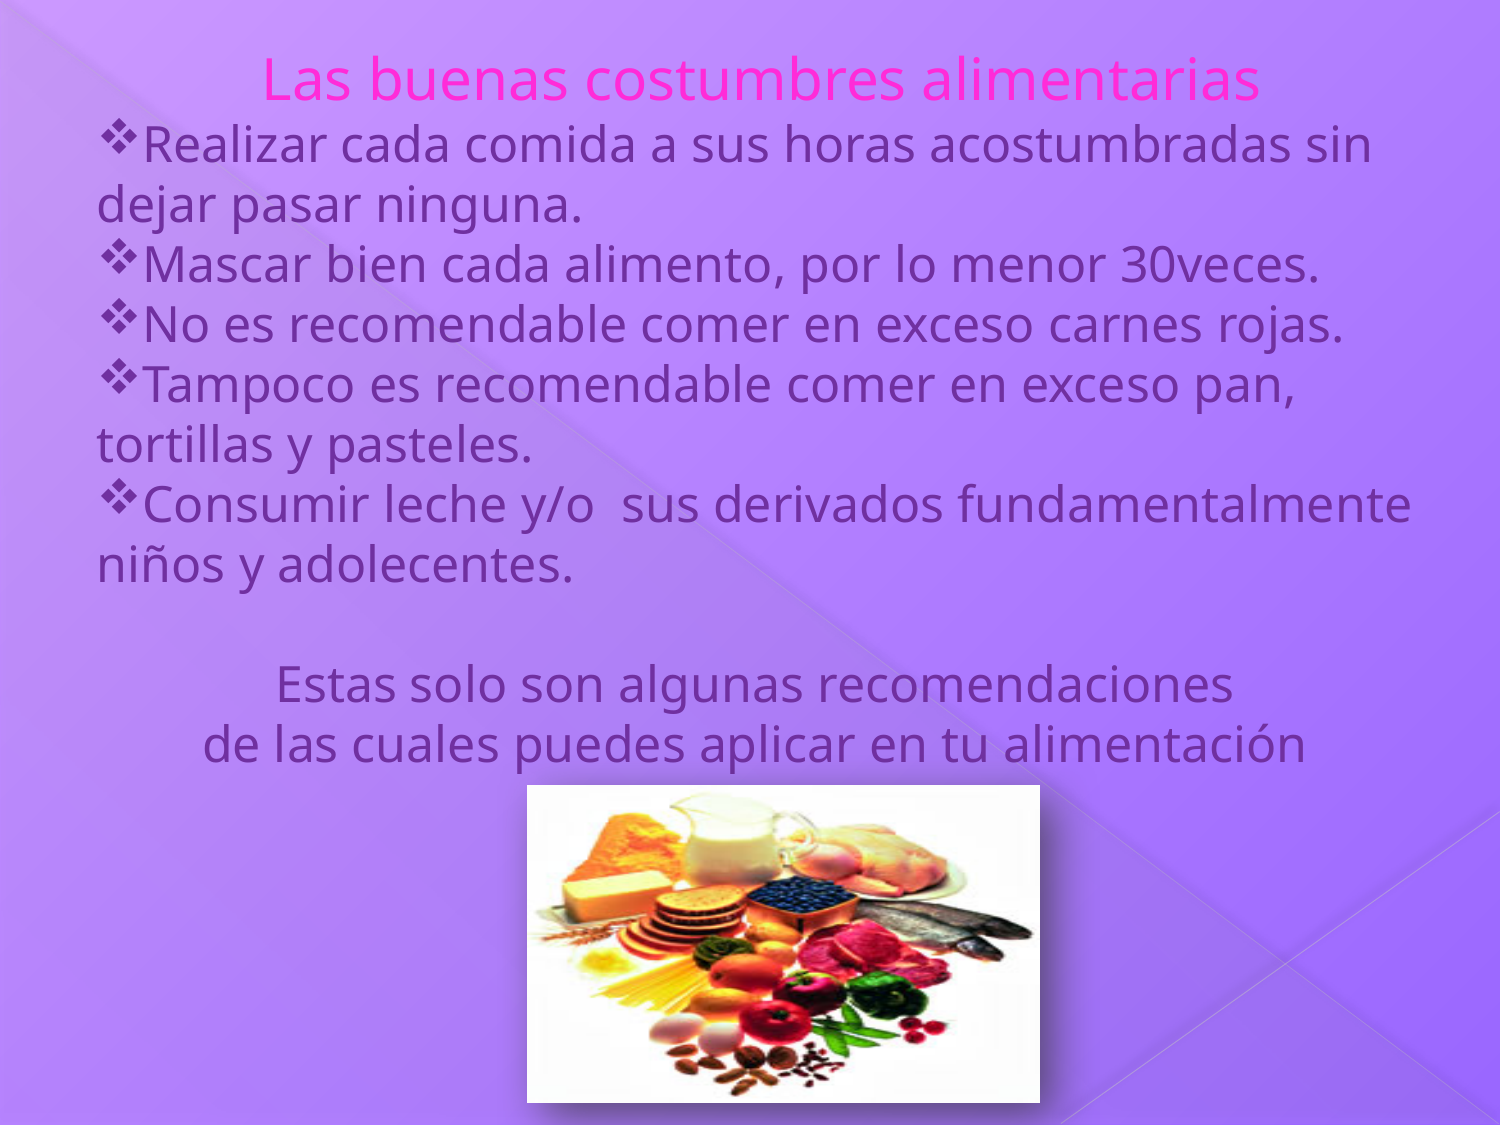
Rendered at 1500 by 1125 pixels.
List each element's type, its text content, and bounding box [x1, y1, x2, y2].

text_box Las buenas costumbres alimentarias Realizar cada comida a sus horas acostumbradas sin dejar pasar ninguna. Mascar bien cada alimento, por lo menor 30veces. No es recomendable comer en exceso carnes rojas. Tampoco es recomendable comer en exceso pan, tortillas y pasteles. Consumir leche y/o sus derivados fundamentalmente niños y adolecentes. Estas solo son algunas recomendaciones de las cuales puedes aplicar en tu alimentación [82, 35, 1442, 1125]
picture [527, 784, 1040, 1103]
